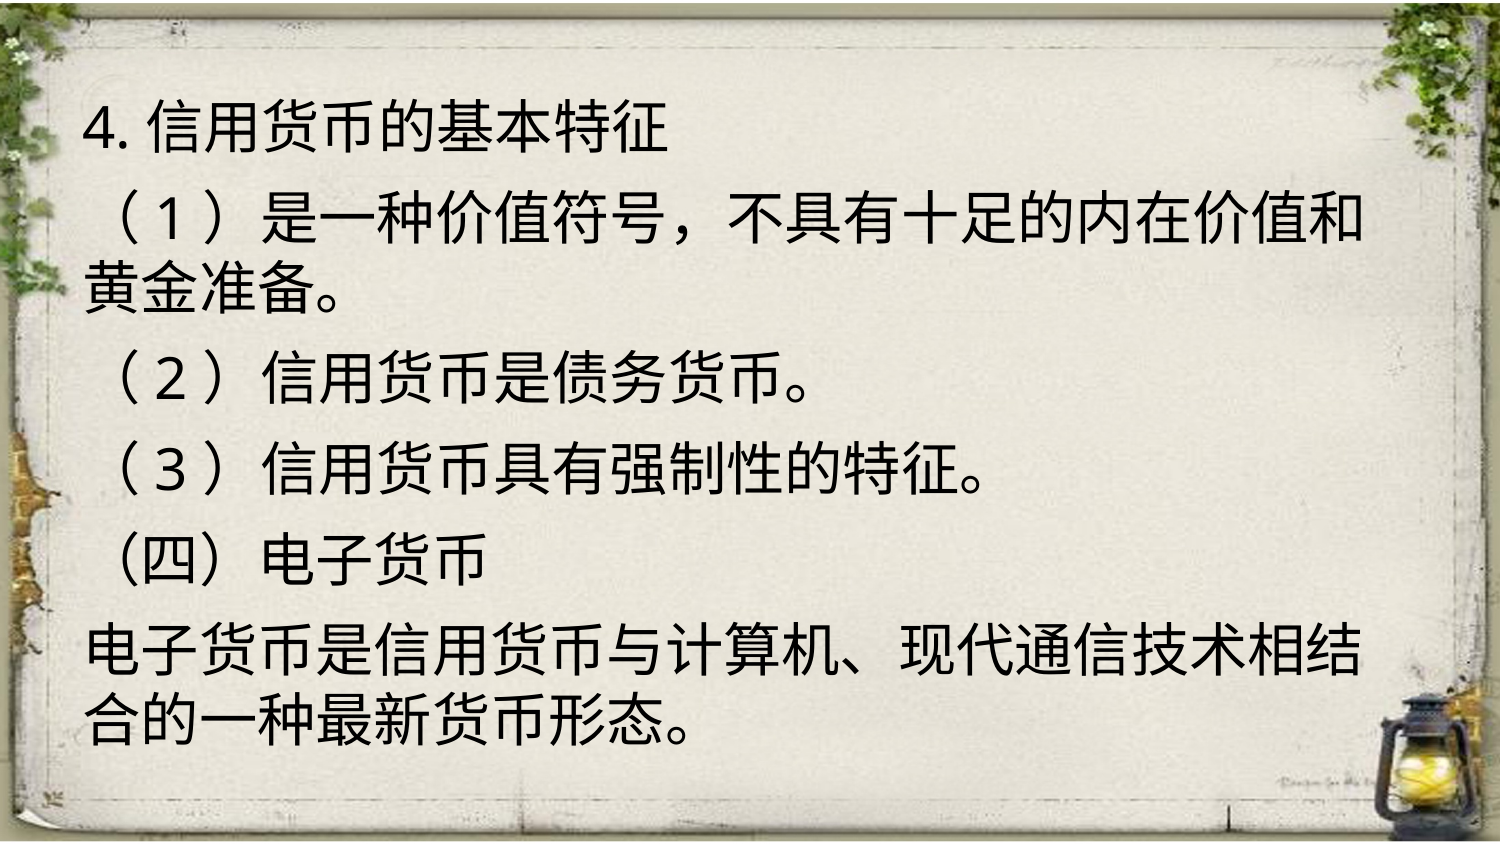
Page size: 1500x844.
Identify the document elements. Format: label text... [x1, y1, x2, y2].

picture [0, 0, 1500, 844]
list 4.信用货币的基本特征 （1）是一种价值符号，不具有十足的内在价值和黄金准备。 （2）信用货币是债务货币。 （3）信用货币具有强制性的特征。 （四）电子货币 电子货币是信用货币与计算机、现代通信技术相结合的一种最新货币形态。 [67, 82, 1433, 795]
